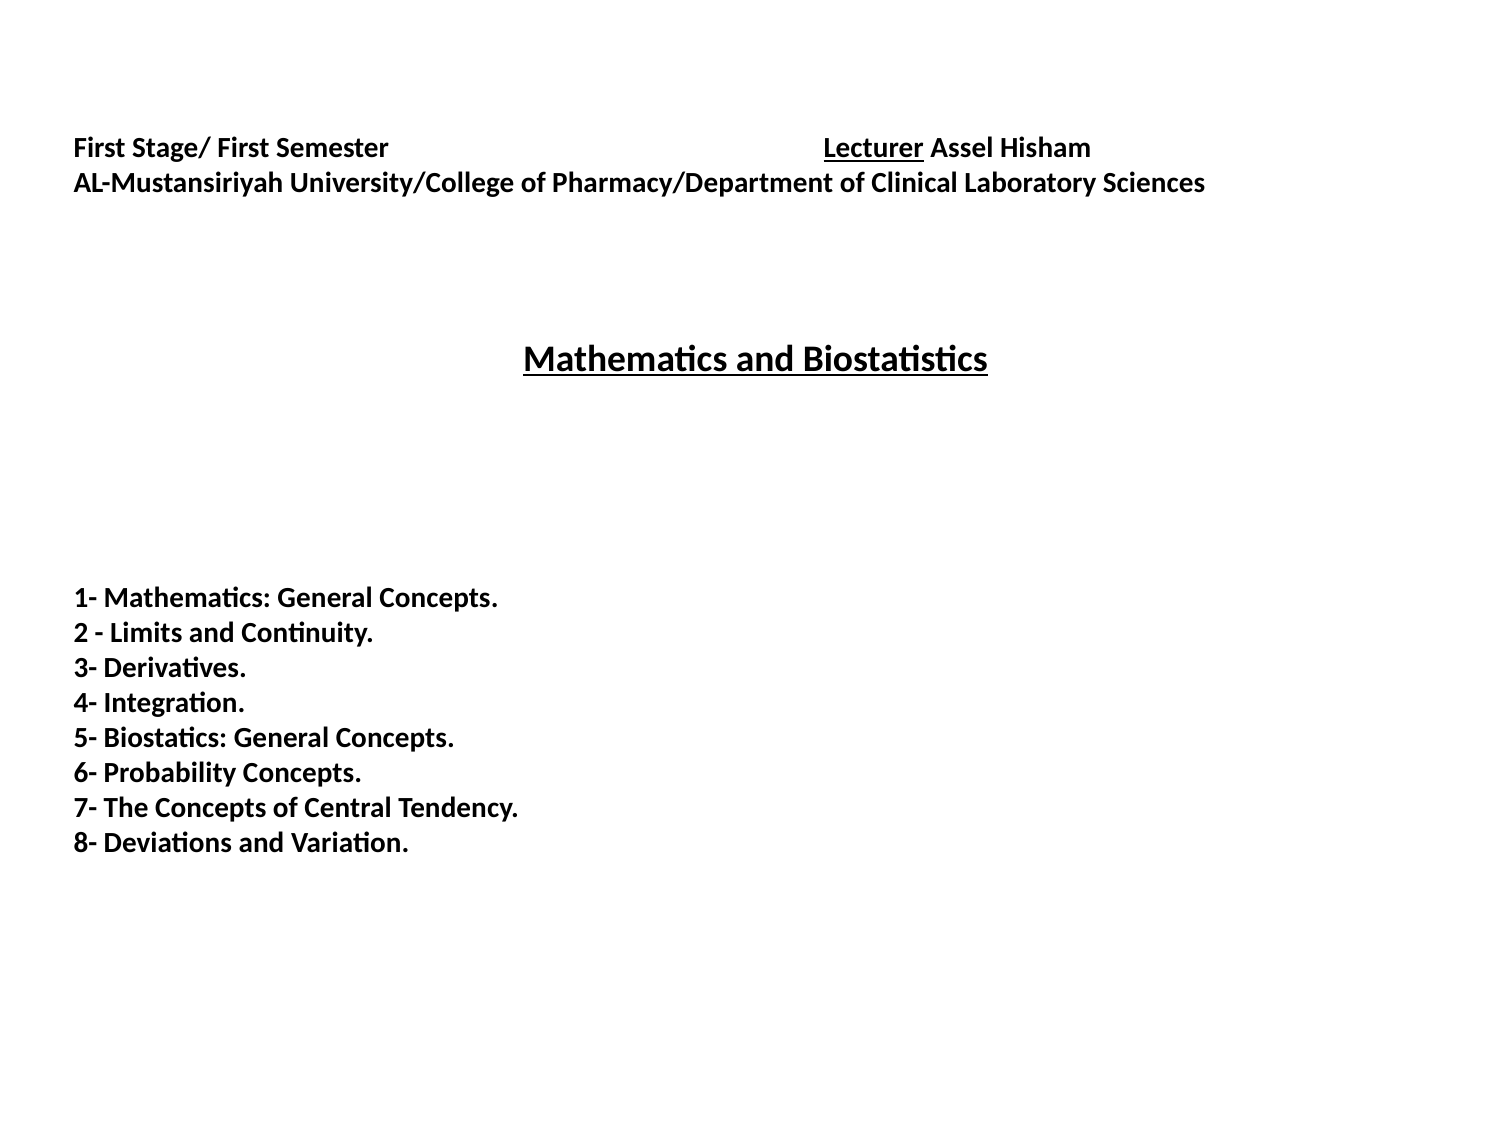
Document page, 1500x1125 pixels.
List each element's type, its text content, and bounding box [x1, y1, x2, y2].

text_box First Stage/ First Semester Lecturer Assel Hisham AL-Mustansiriyah University/College of Pharmacy/Department of Clinical Laboratory Sciences Mathematics and Biostatistics 1- Mathematics: General Concepts. 2 - Limits and Continuity. 3- Derivatives. 4- Integration. 5- Biostatics: General Concepts. 6- Probability Concepts. 7- The Concepts of Central Tendency. 8- Deviations and Variation. [58, 121, 1453, 911]
